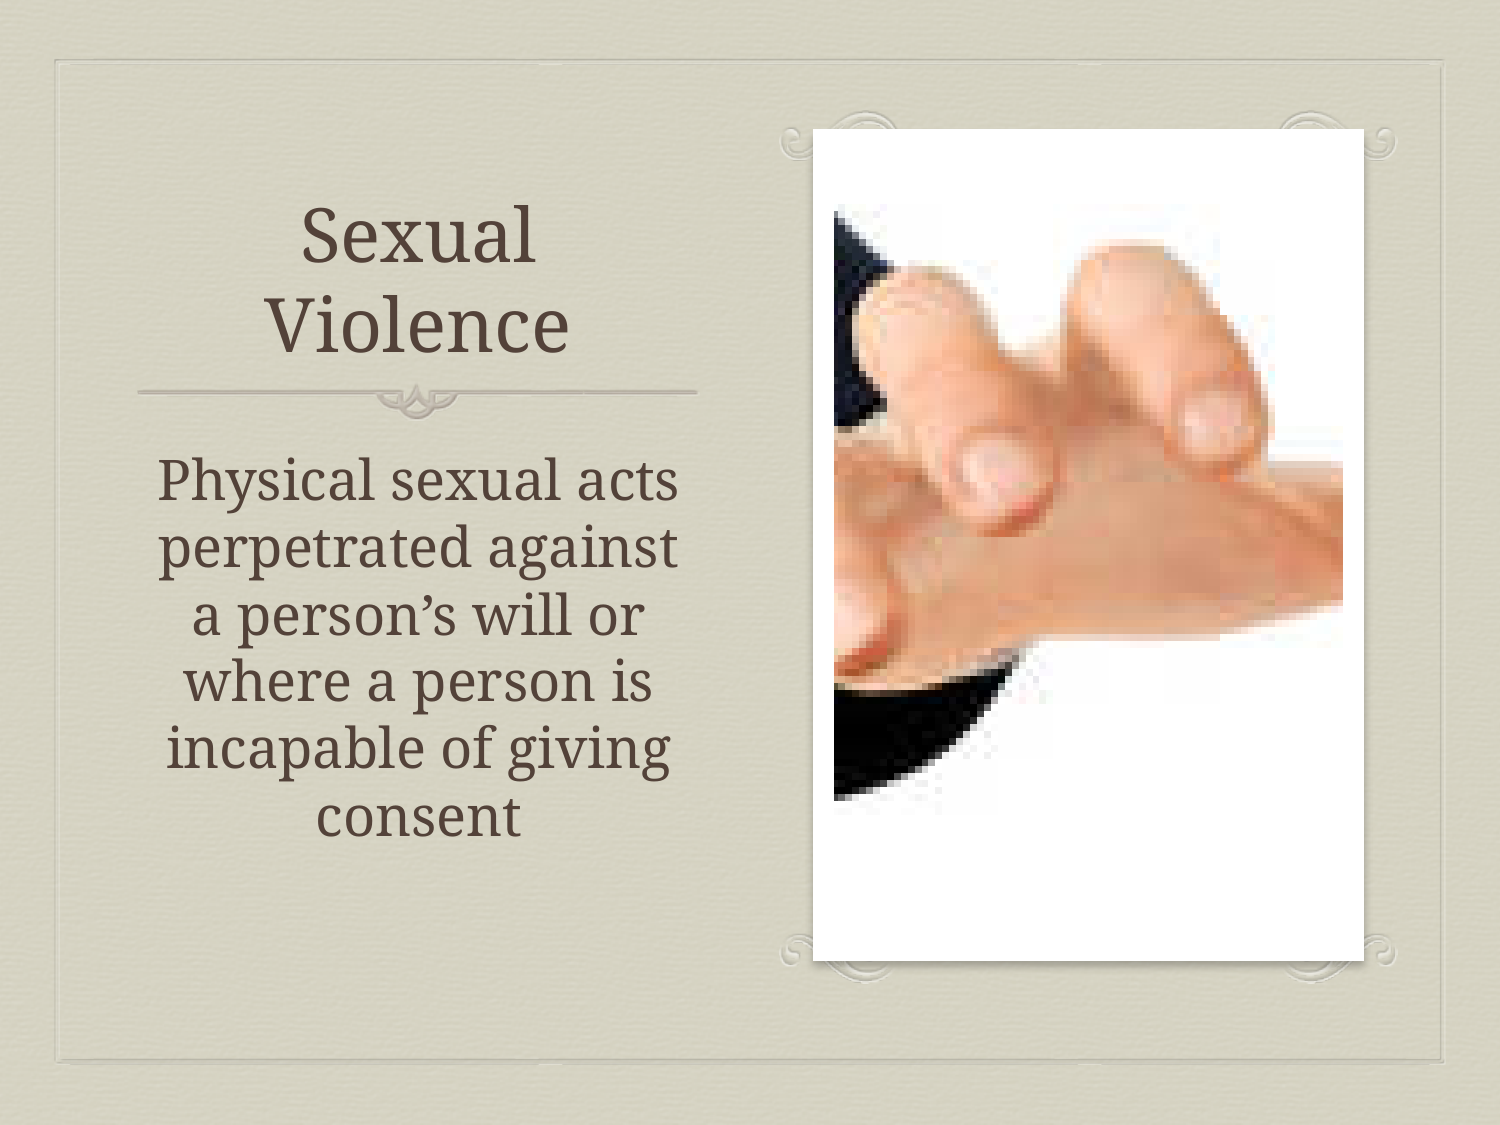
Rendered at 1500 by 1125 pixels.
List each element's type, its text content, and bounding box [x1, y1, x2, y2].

list Physical sexual acts perpetrated against a person’s will or where a person is incapable of giving consent [137, 437, 700, 913]
picture [0, 0, 1500, 1125]
title Sexual Violence [137, 149, 700, 375]
